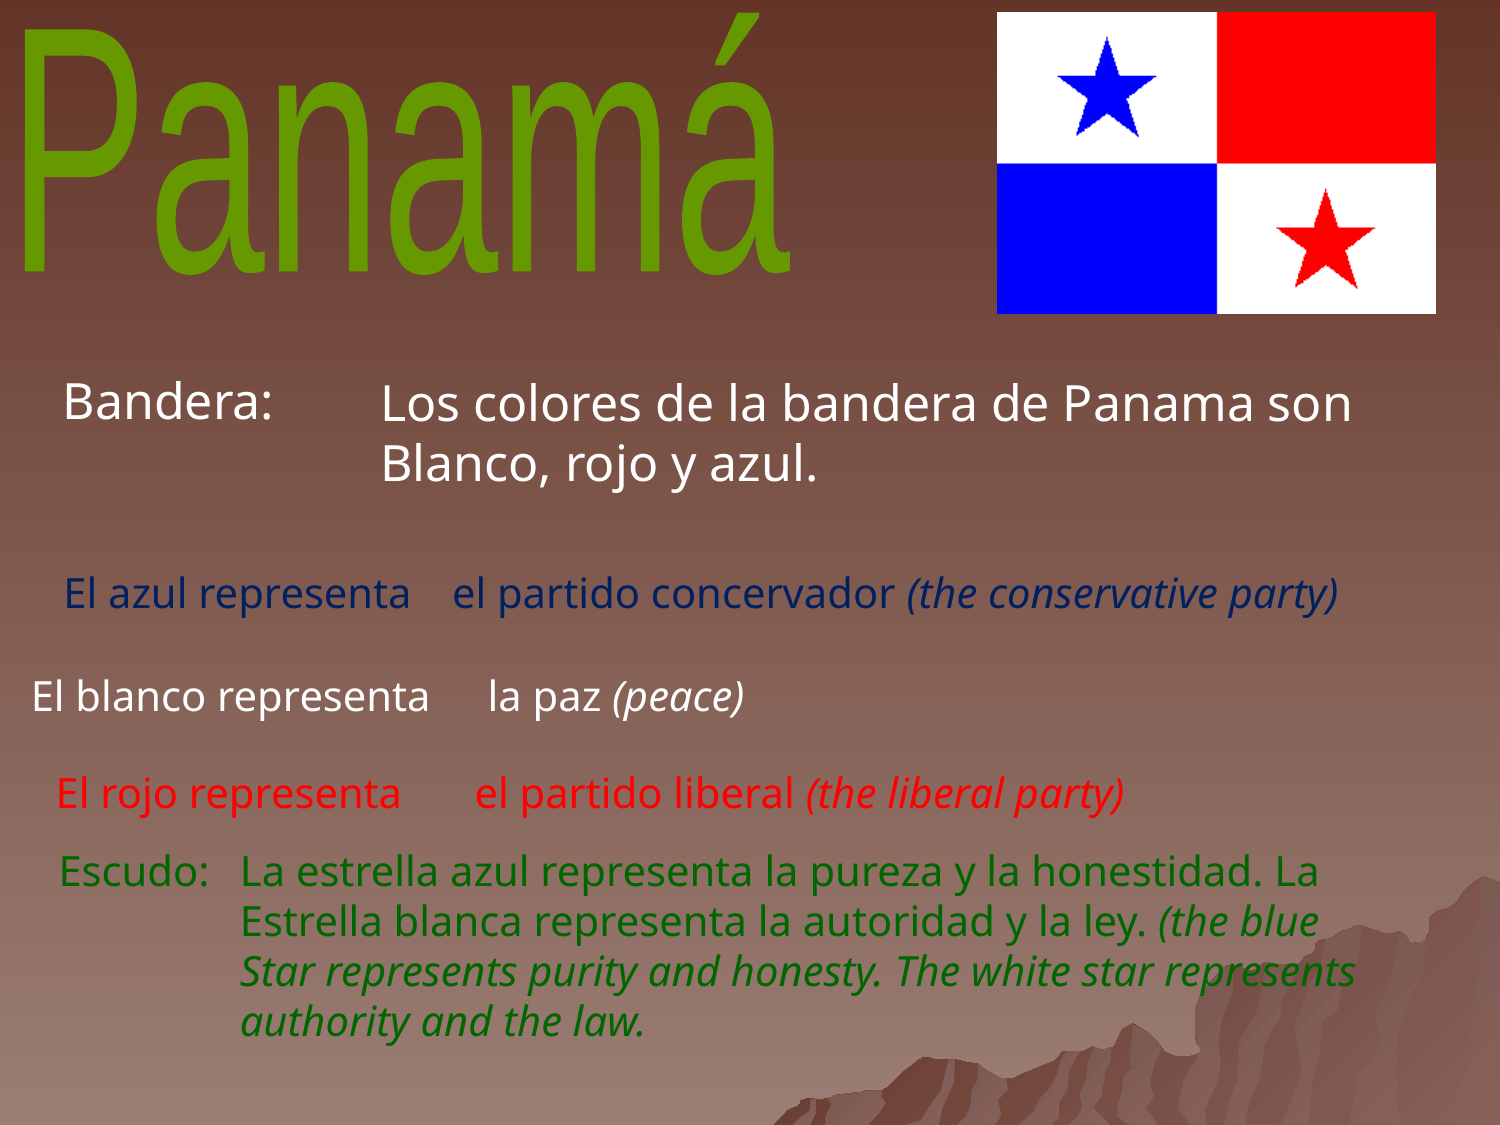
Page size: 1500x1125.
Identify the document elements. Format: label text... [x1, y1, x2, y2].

text_box Escudo: [43, 837, 224, 903]
text_box la paz (peace) [472, 662, 760, 728]
text_box El azul representa [0, 559, 437, 625]
text_box el partido liberal (the liberal party) [459, 759, 1140, 825]
text_box La estrella azul representa la pureza y la honestidad. La Estrella blanca representa la autoridad y la ley. (the blue Star represents purity and honesty. The white star represents authority and the law. [224, 837, 1488, 1053]
text_box El blanco representa [16, 662, 446, 728]
text_box Los colores de la bandera de Panama son Blanco, rojo y azul. [365, 363, 1369, 499]
text_box El rojo representa [40, 759, 418, 825]
picture [997, 12, 1436, 314]
text_box el partido concervador (the conservative party) [437, 559, 1488, 625]
text_box Bandera: [48, 361, 290, 437]
